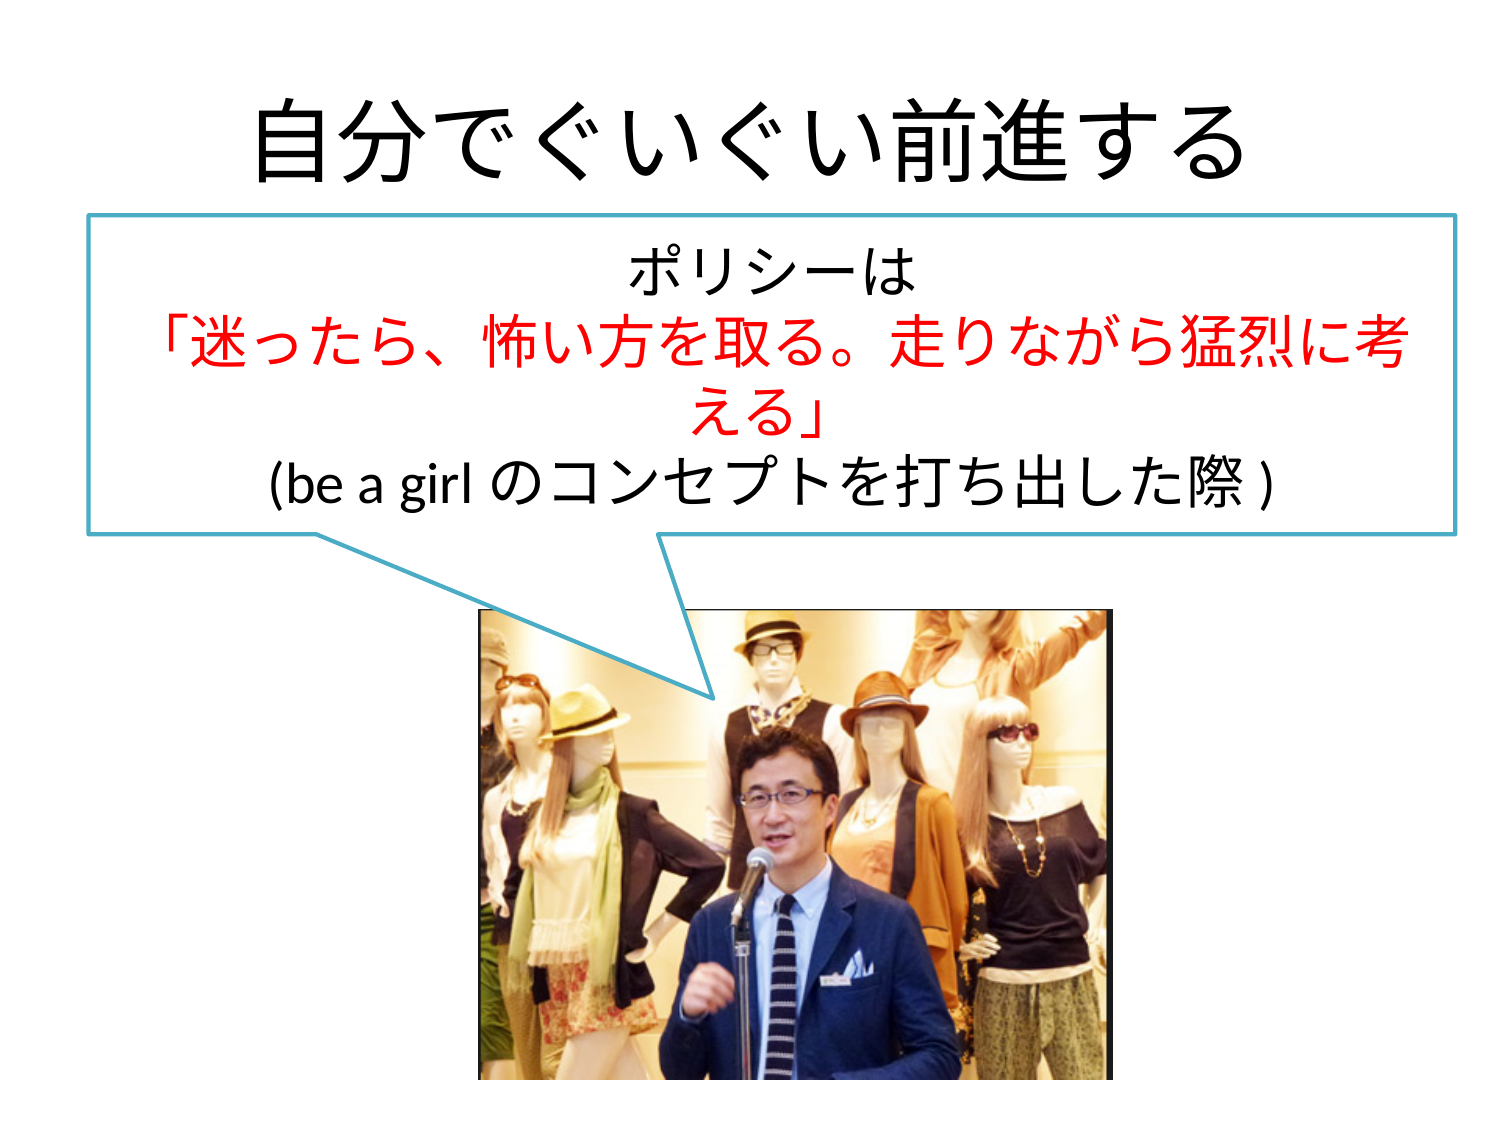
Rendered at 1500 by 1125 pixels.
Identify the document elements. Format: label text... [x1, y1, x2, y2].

text_box ポリシーは 「迷ったら、怖い方を取る。走りながら猛烈に考える」 (be a girlのコンセプトを打ち出した際) [86, 213, 1458, 608]
picture [477, 609, 1113, 1081]
title 自分でぐいぐい前進する [75, 45, 1425, 233]
